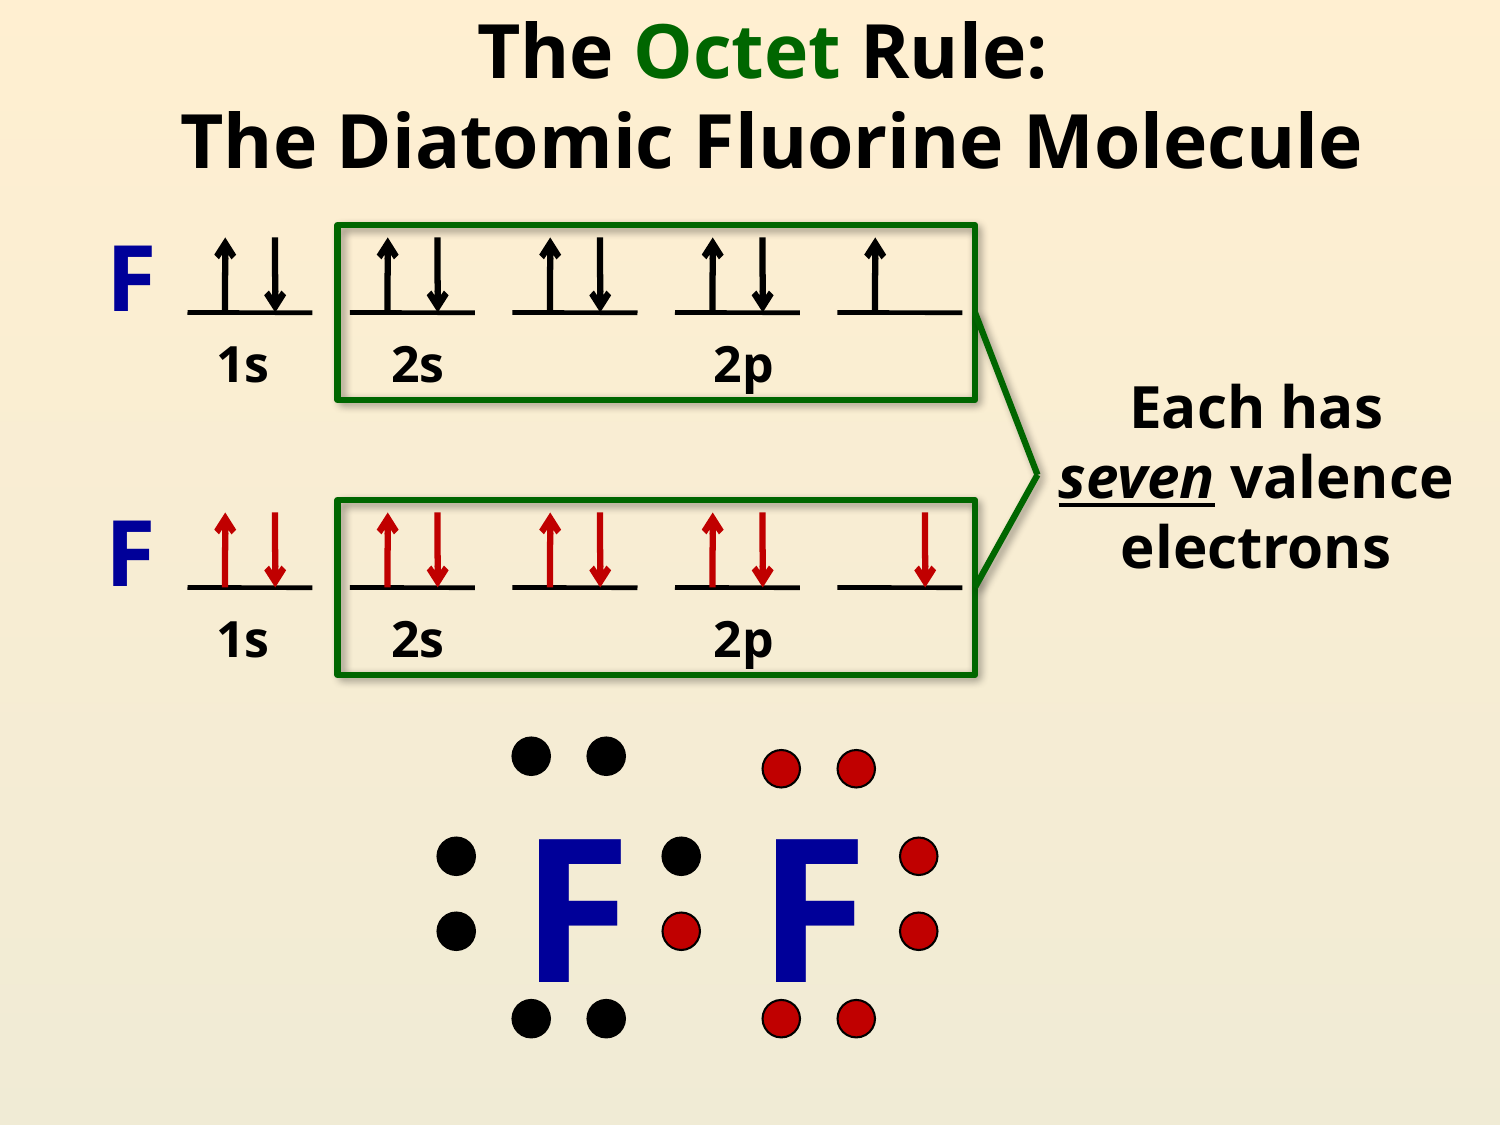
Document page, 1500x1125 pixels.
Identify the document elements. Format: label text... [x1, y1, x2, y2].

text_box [974, 312, 1038, 475]
text_box 1s [201, 324, 285, 400]
text_box [437, 837, 475, 876]
text_box F [90, 487, 171, 613]
text_box 1s [201, 599, 285, 675]
text_box [587, 737, 625, 775]
text_box Each has seven valence electrons [1041, 362, 1475, 588]
text_box [900, 912, 938, 951]
text_box [662, 837, 700, 876]
text_box F [506, 774, 647, 1030]
text_box F [744, 774, 884, 1030]
text_box [837, 999, 876, 1038]
text_box [837, 750, 876, 788]
text_box [337, 224, 975, 400]
text_box [900, 837, 938, 876]
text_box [974, 475, 1038, 588]
title The Octet Rule: The Diatomic Fluorine Molecule [24, 0, 1500, 188]
text_box [512, 737, 550, 775]
text_box [512, 999, 550, 1038]
text_box [437, 912, 475, 951]
text_box [662, 912, 700, 951]
text_box [587, 999, 625, 1038]
text_box F [91, 212, 172, 338]
text_box [337, 500, 975, 675]
text_box [762, 750, 801, 788]
text_box [762, 999, 801, 1038]
